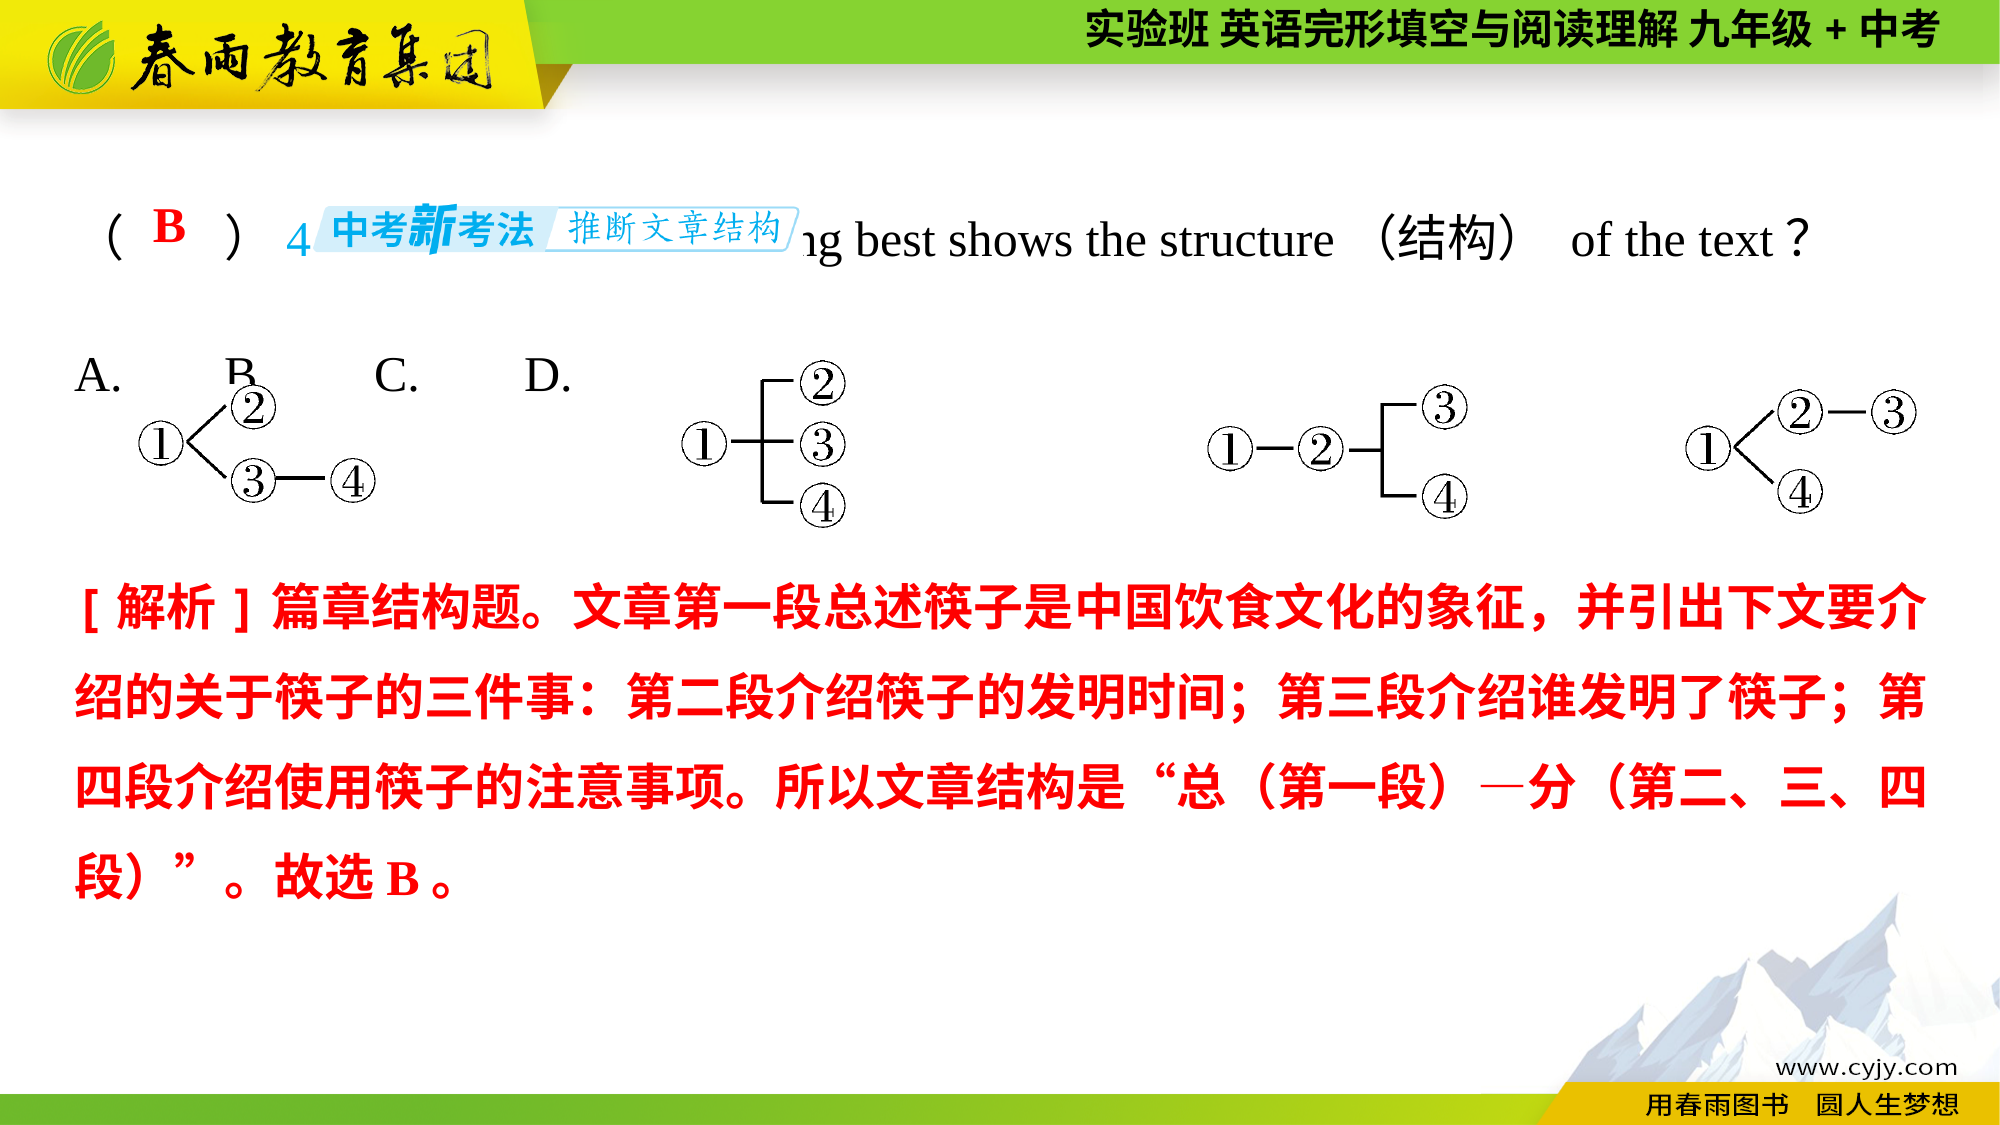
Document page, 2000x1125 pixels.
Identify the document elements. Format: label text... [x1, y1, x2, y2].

list （ ）4. Which of the following best shows the structure（结构） of the text？ A. B. C. D. [59, 168, 1944, 503]
text_box B [138, 185, 202, 261]
text_box [解析]篇章结构题。文章第一段总述筷子是中国饮食文化的象征，并引出下文要介绍的关于筷子的三件事：第二段介绍筷子的发明时间；第三段介绍谁发明了筷子；第四段介绍使用筷子的注意事项。所以文章结构是“总（第一段）—分（第二、三、四段）”。故选B。 [59, 538, 1944, 914]
picture [0, 0, 2000, 1125]
